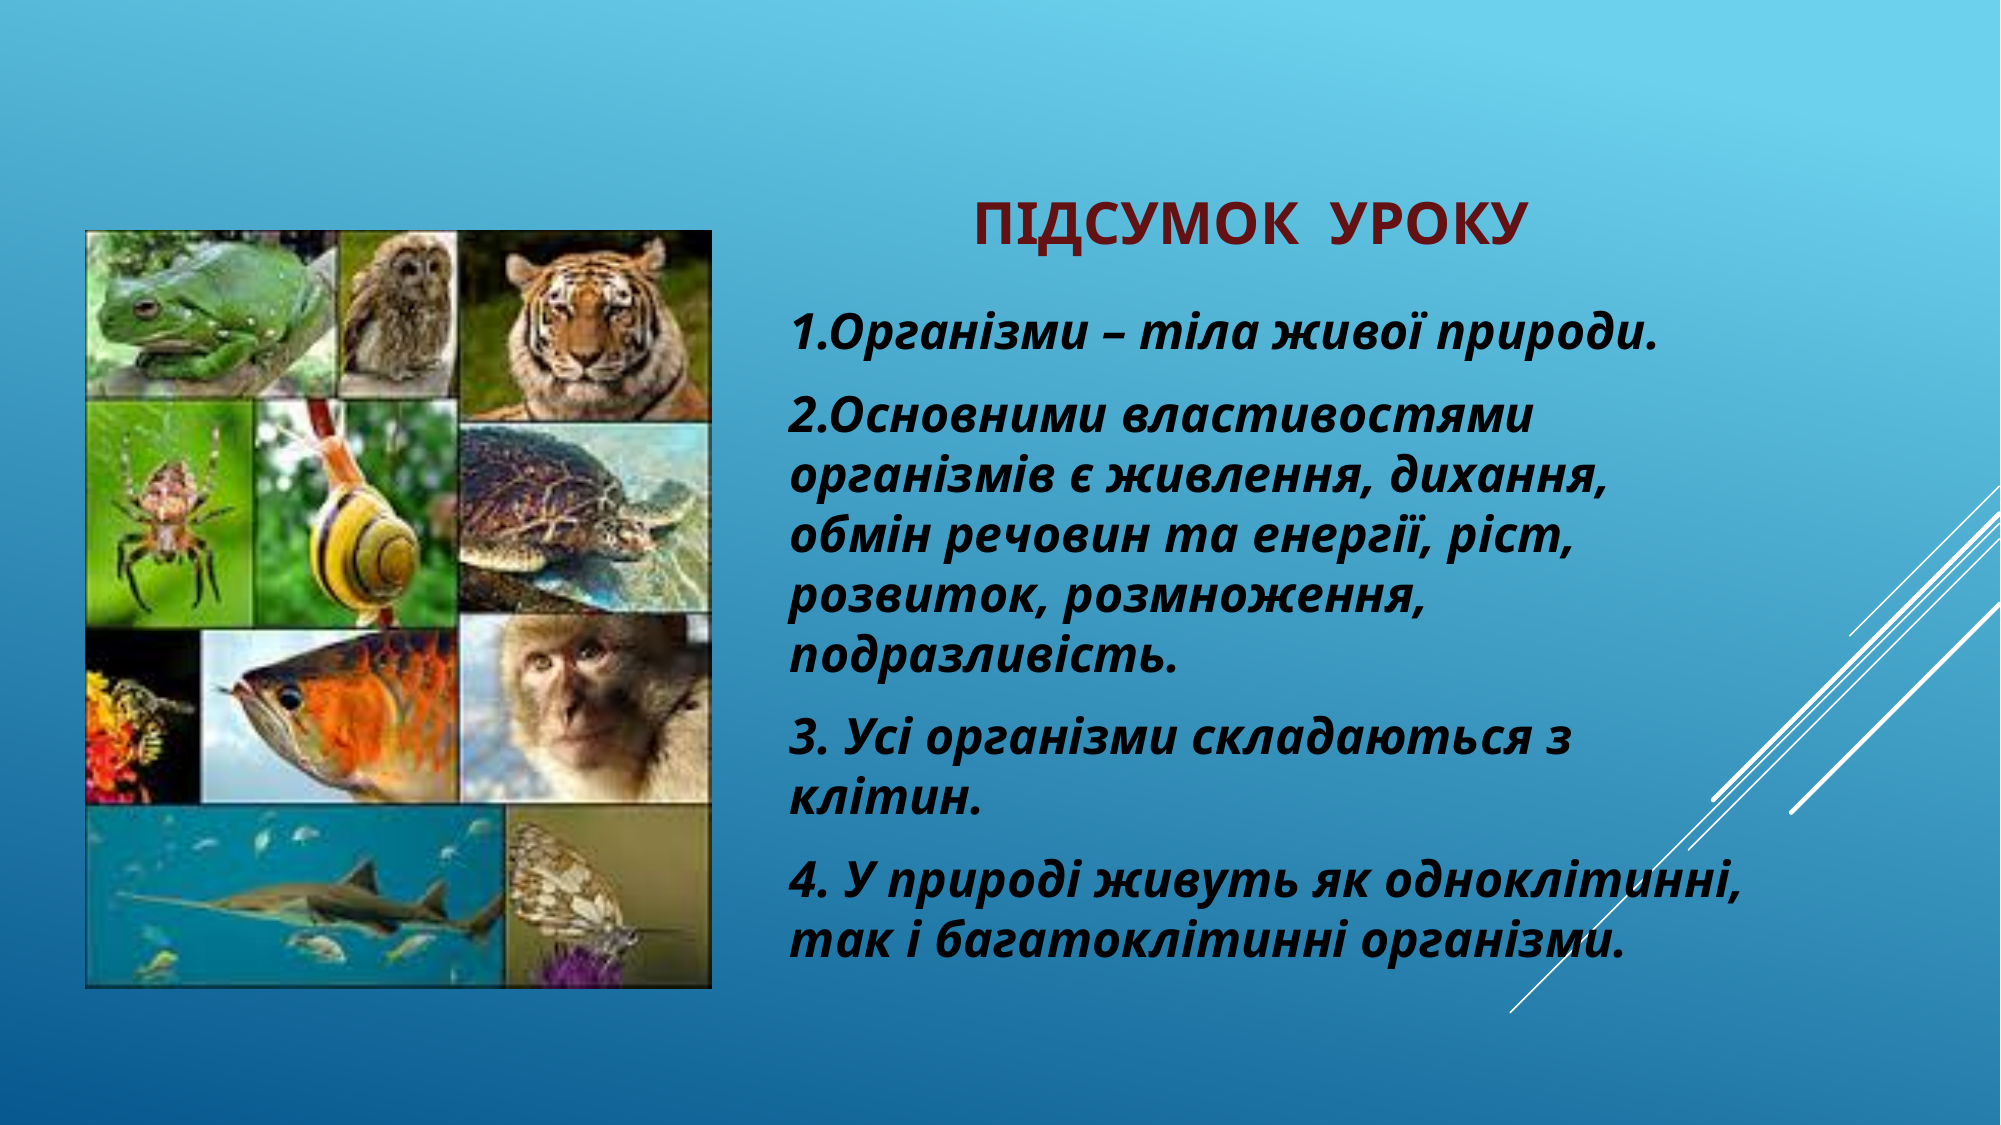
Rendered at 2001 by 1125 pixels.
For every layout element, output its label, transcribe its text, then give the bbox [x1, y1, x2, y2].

title Підсумок уроку [774, 149, 1763, 264]
list 1.Організми – тіла живої природи. 2.Основними властивостями організмів є живлення, дихання, обмін речовин та енергії, ріст, розвиток, розмноження, подразливість. 3. Усі організми складаються з клітин. 4. У природі живуть як одноклітинні, так і багатоклітинні організми. [774, 292, 1763, 792]
picture [85, 229, 712, 989]
